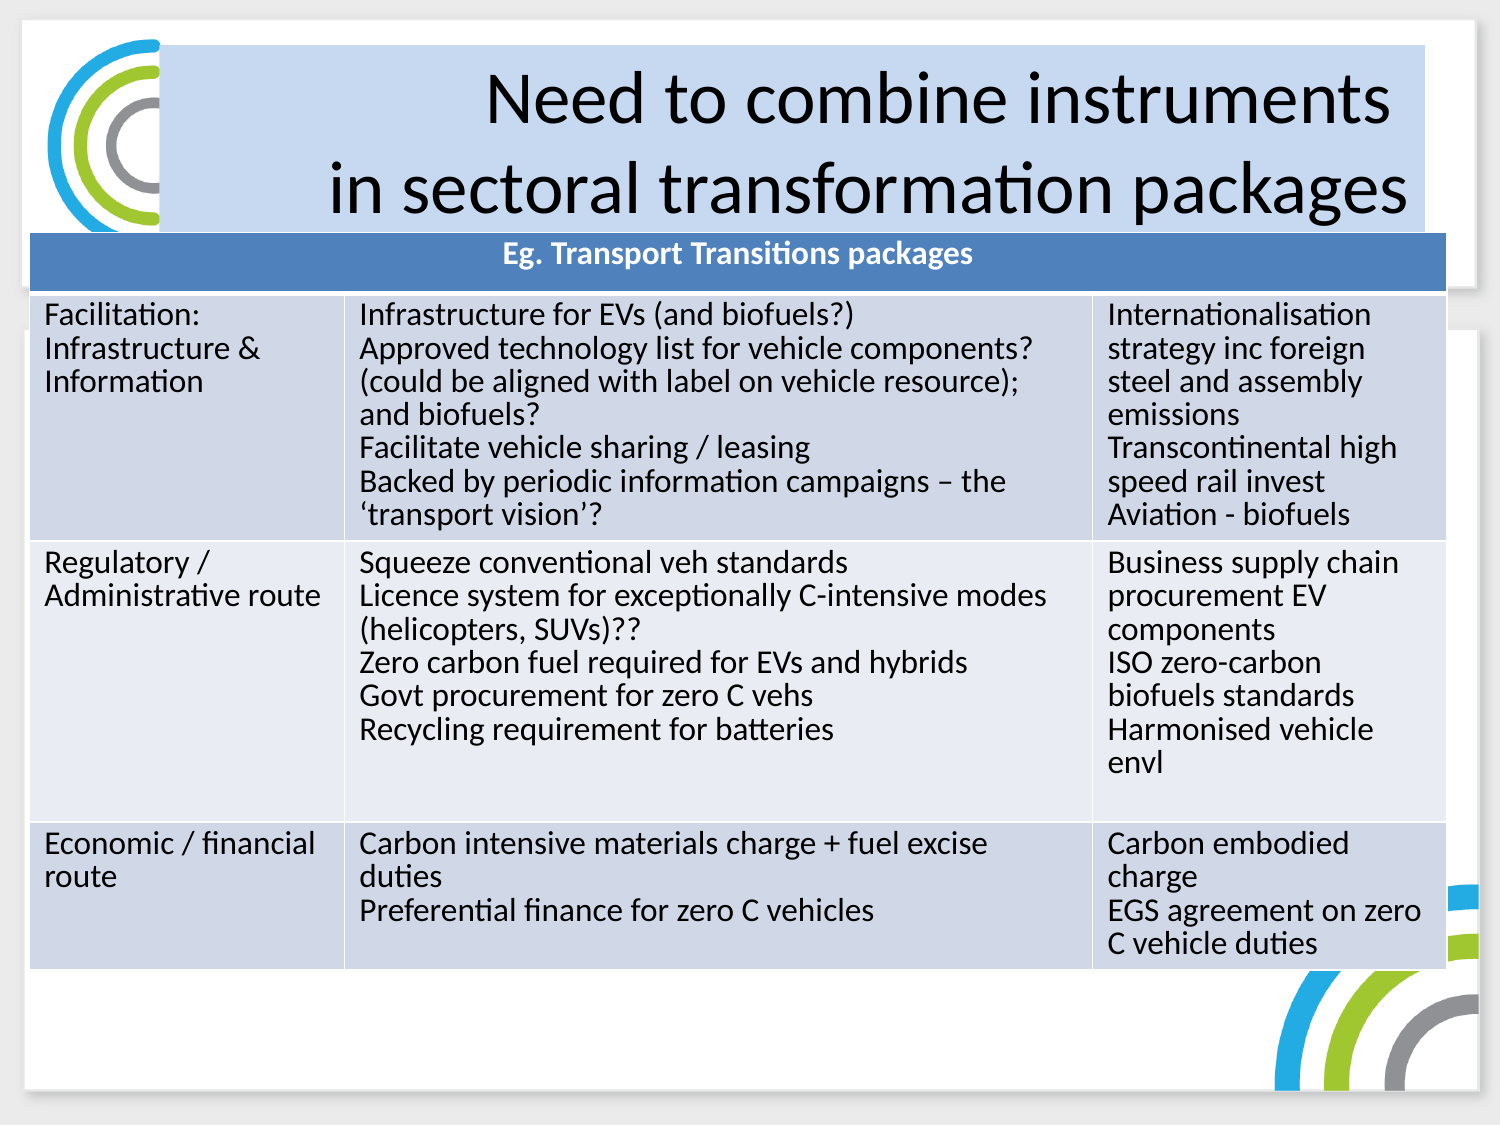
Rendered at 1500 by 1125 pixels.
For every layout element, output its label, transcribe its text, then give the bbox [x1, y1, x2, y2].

table_cell Internationalisation strategy inc foreign steel and assembly emissions Transcontinental high speed rail invest Aviation - biofuels [1093, 296, 1446, 540]
table_header Eg. Transport Transitions packages [30, 233, 1446, 291]
table_cell Carbon embodied charge EGS agreement on zero C vehicle duties [1093, 823, 1446, 969]
table_cell Infrastructure for EVs (and biofuels?) Approved technology list for vehicle components? (could be aligned with label on vehicle resource); and biofuels? Facilitate vehicle sharing / leasing Backed by periodic information campaigns – the ‘transport vision’? [345, 296, 1092, 540]
table_cell Facilitation: Infrastructure & Information [30, 296, 344, 540]
table_cell Economic / financial route [30, 823, 344, 969]
table_cell Squeeze conventional veh standards Licence system for exceptionally C-intensive modes (helicopters, SUVs)?? Zero carbon fuel required for EVs and hybrids Govt procurement for zero C vehs Recycling requirement for batteries [345, 542, 1092, 821]
title Need to combine instruments in sectoral transformation packages [159, 45, 1425, 232]
table_cell Business supply chain procurement EV components ISO zero-carbon biofuels standards Harmonised vehicle envl [1093, 542, 1446, 821]
picture [0, 0, 1500, 1125]
table_cell Regulatory / Administrative route [30, 542, 344, 821]
table_cell Carbon intensive materials charge + fuel excise duties Preferential finance for zero C vehicles [345, 823, 1092, 969]
